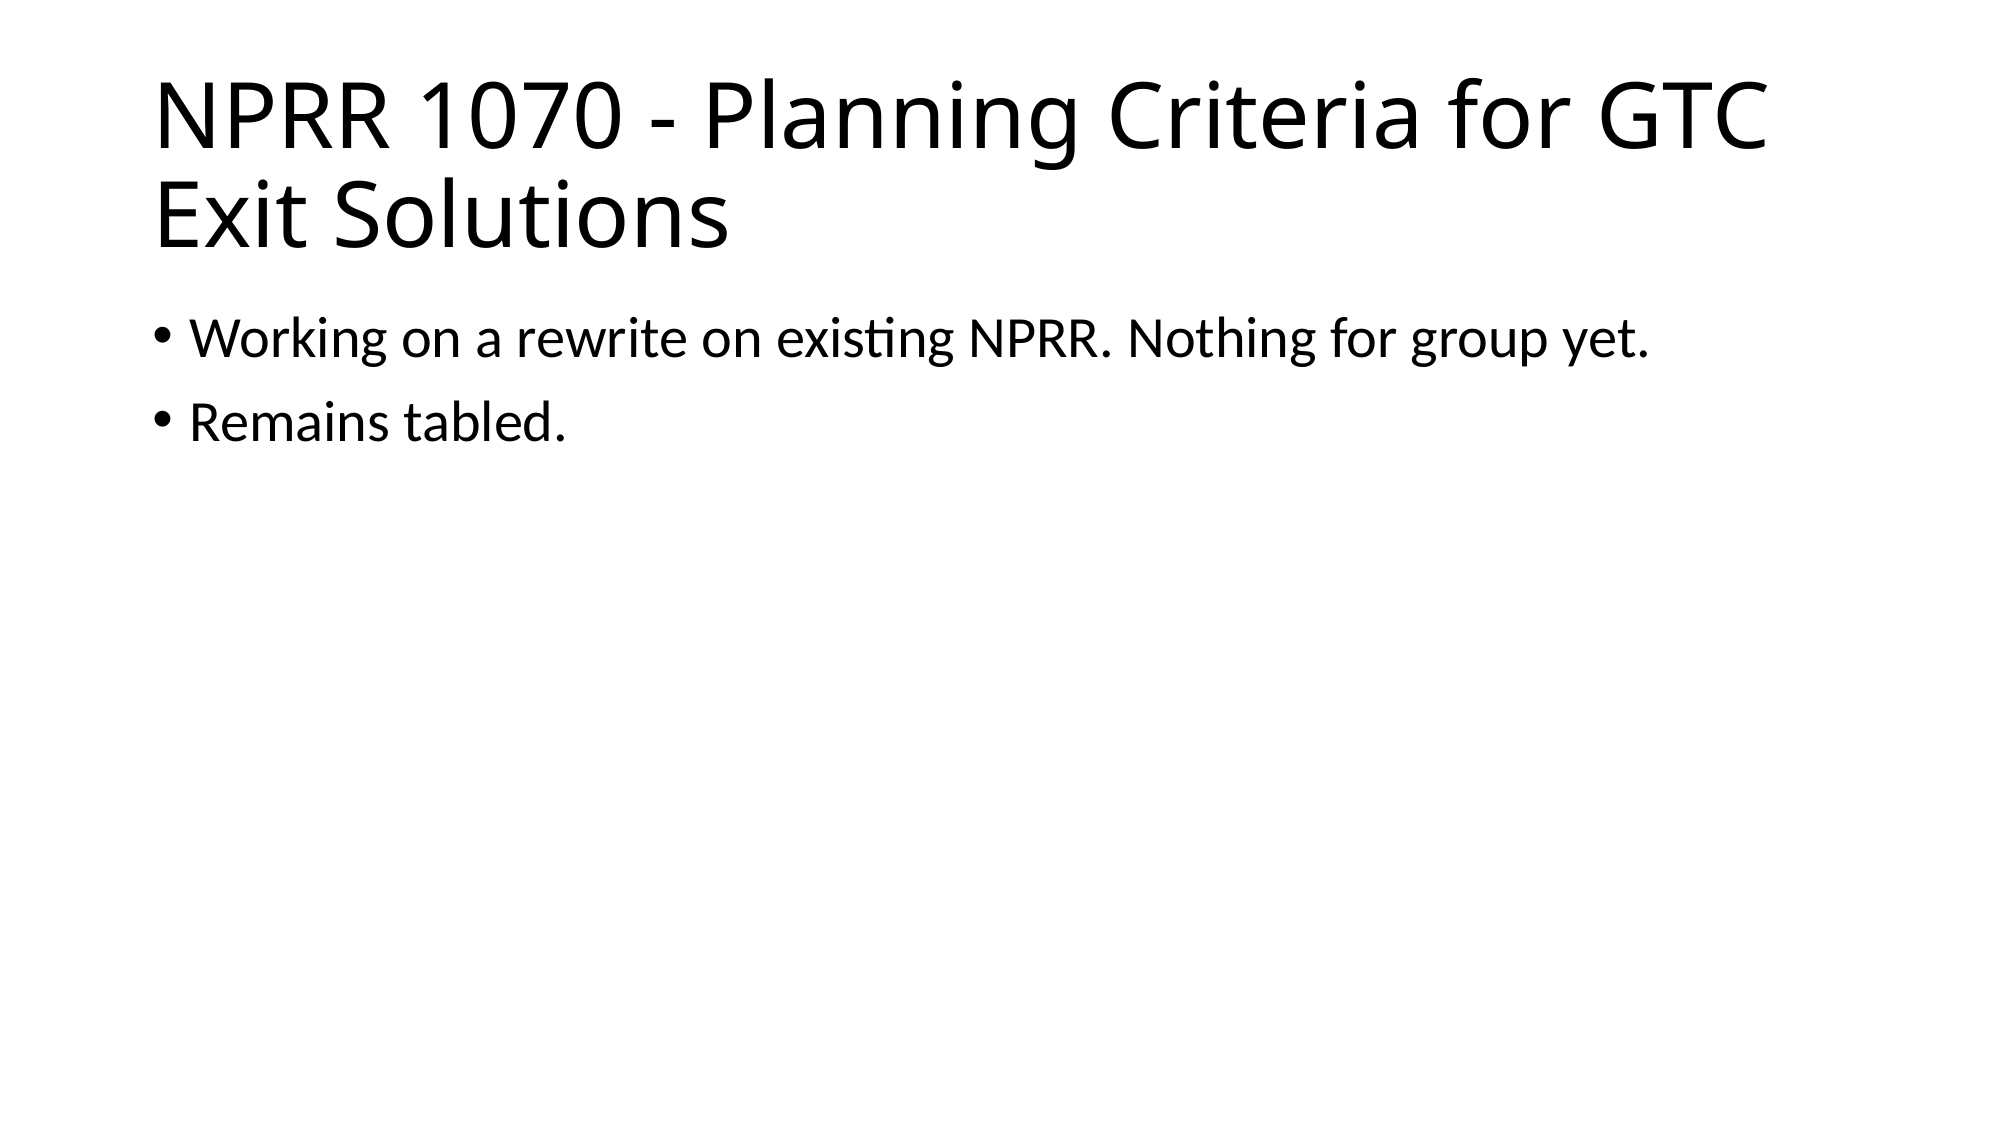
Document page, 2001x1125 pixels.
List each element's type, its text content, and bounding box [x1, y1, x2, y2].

title NPRR 1070 - Planning Criteria for GTC Exit Solutions [137, 59, 1863, 278]
list Working on a rewrite on existing NPRR. Nothing for group yet. Remains tabled. [137, 299, 1863, 1014]
